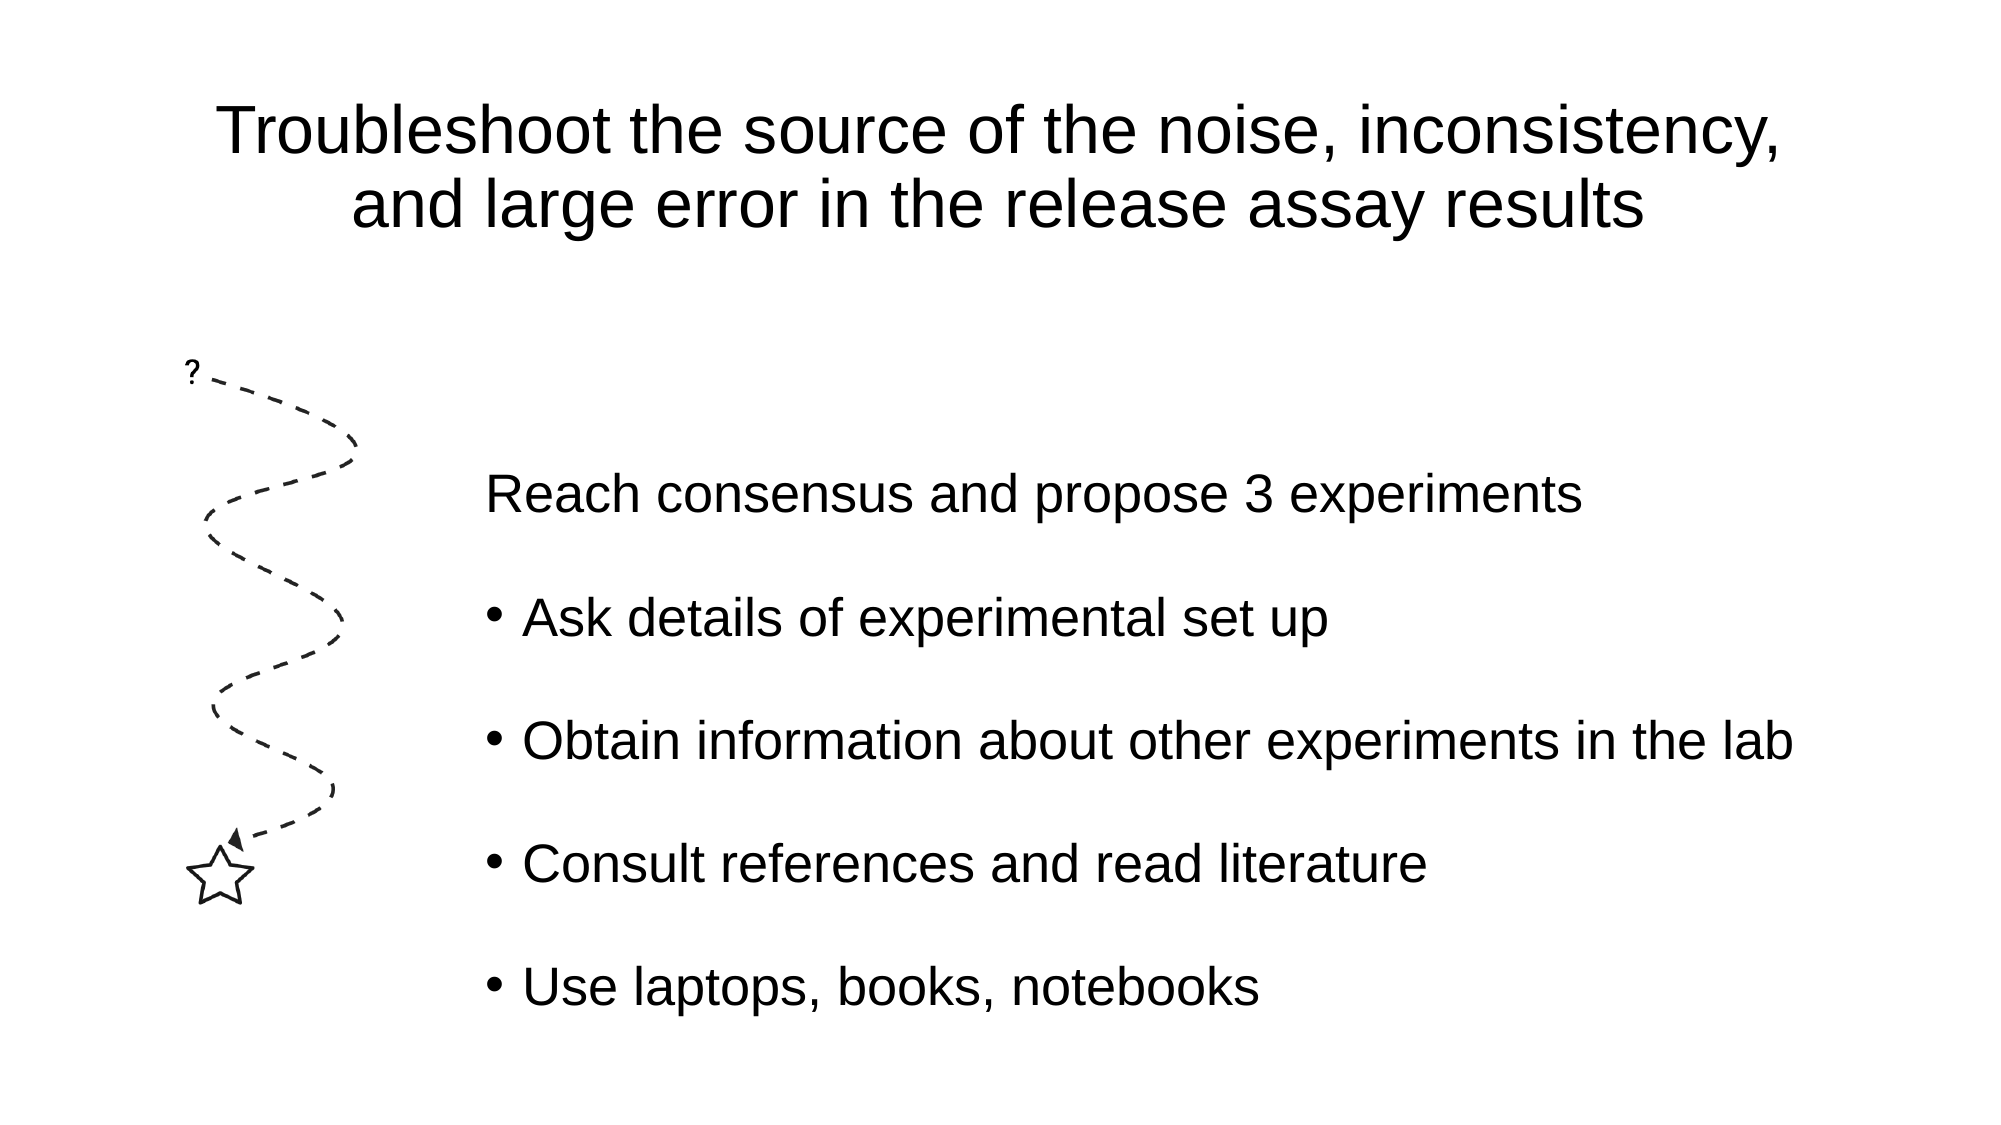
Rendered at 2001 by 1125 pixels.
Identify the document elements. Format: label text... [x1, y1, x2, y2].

list Reach consensus and propose 3 experiments Ask details of experimental set up Obtain information about other experiments in the lab Consult references and read literature Use laptops, books, notebooks [470, 412, 1831, 1035]
title Troubleshoot the source of the noise, inconsistency, and large error in the release assay results [137, 59, 1863, 278]
picture [169, 338, 372, 928]
